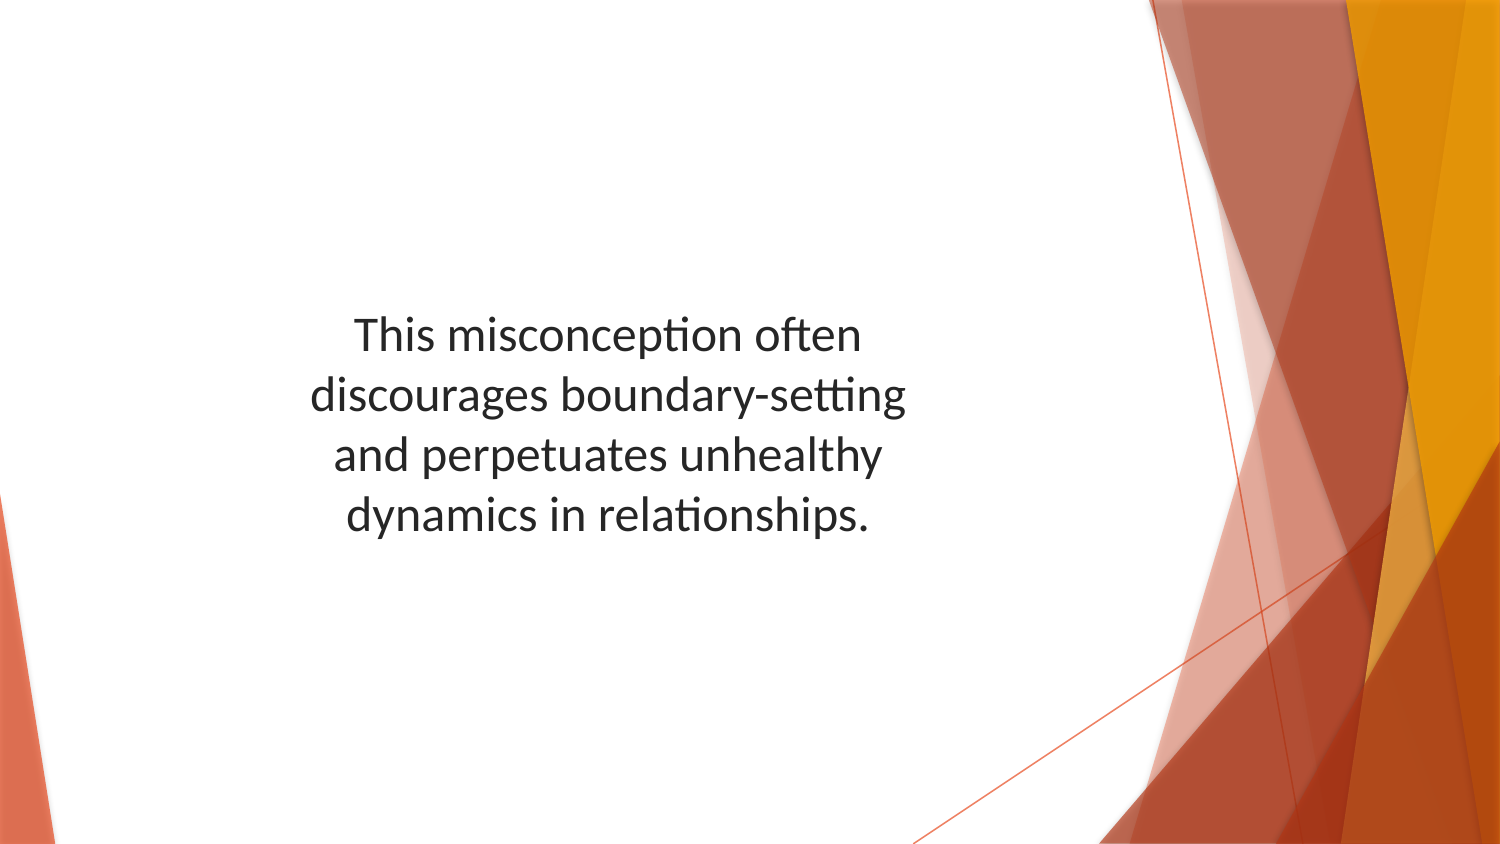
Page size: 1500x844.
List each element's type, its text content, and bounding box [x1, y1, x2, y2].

list This misconception often discourages boundary-setting and perpetuates unhealthy dynamics in relationships. [265, 114, 951, 729]
